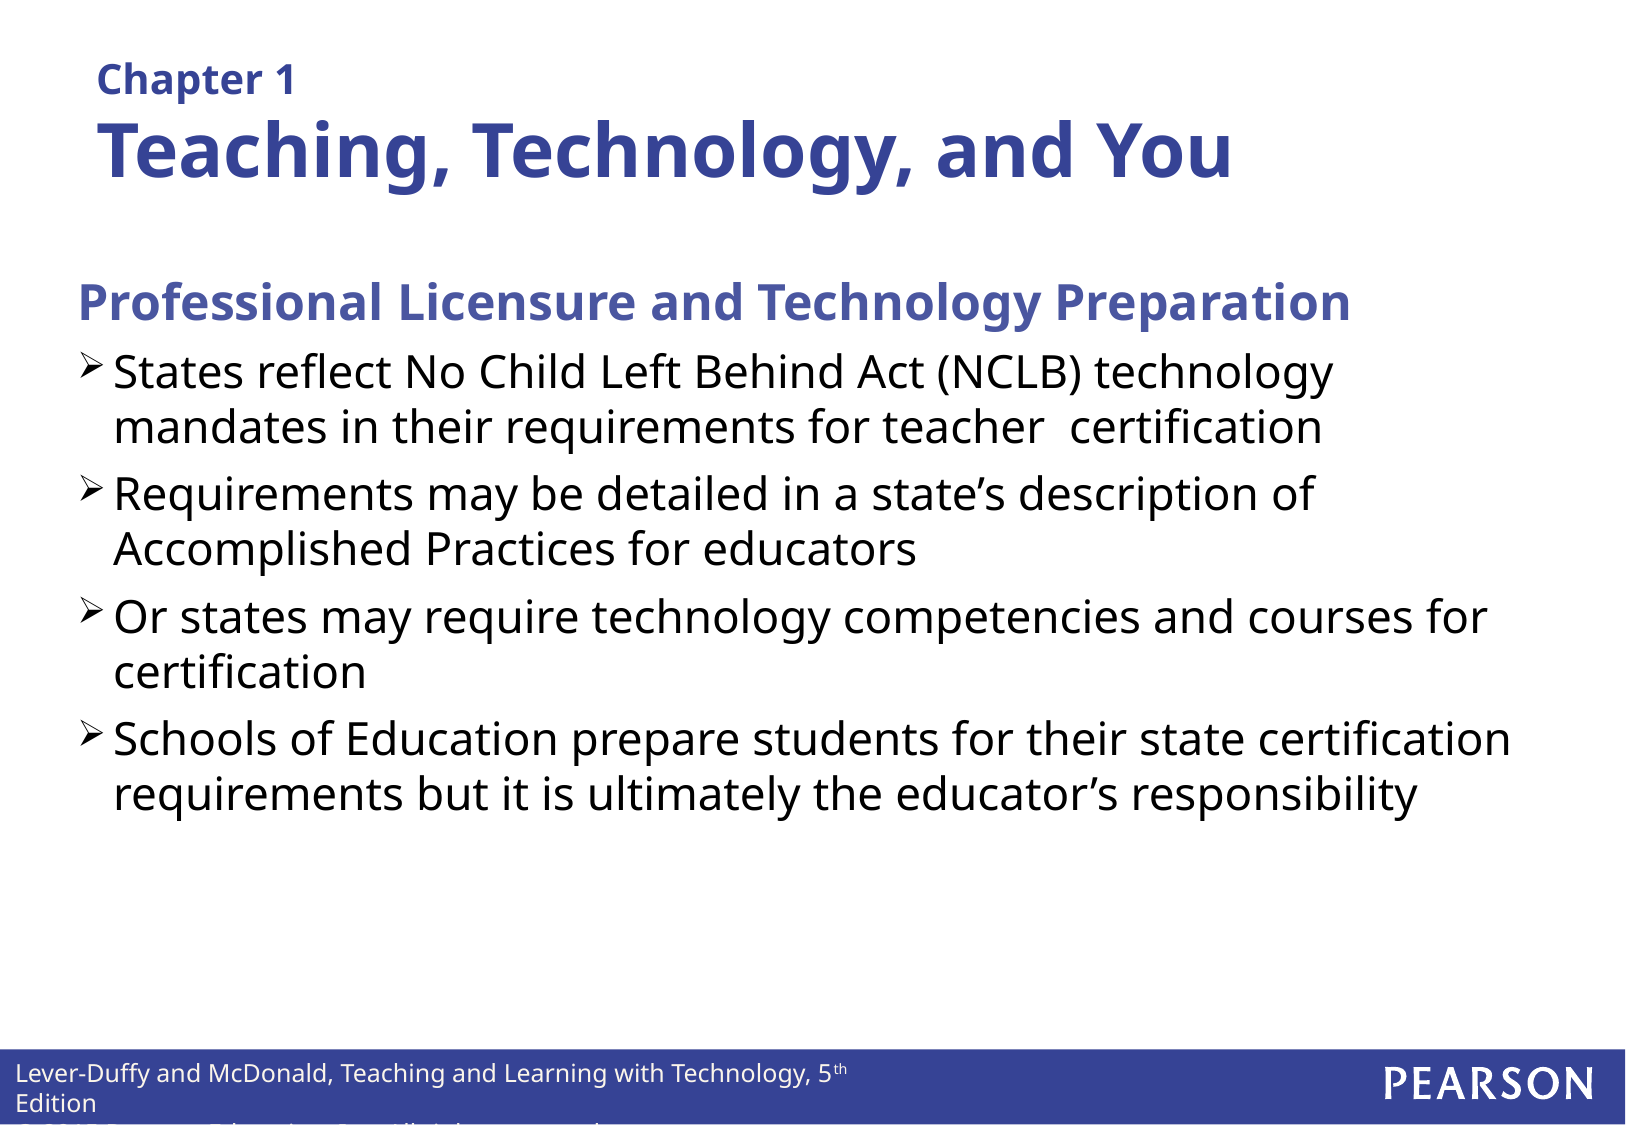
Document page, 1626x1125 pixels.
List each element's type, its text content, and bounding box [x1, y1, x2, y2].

title Chapter 1 Teaching, Technology, and You [81, 45, 1544, 233]
list Professional Licensure and Technology Preparation States reflect No Child Left Behind Act (NCLB) technology mandates in their requirements for teacher certification Requirements may be detailed in a state’s description of Accomplished Practices for educators Or states may require technology competencies and courses for certification Schools of Education prepare students for their state certification requirements but it is ultimately the educator’s responsibility [62, 262, 1550, 1005]
